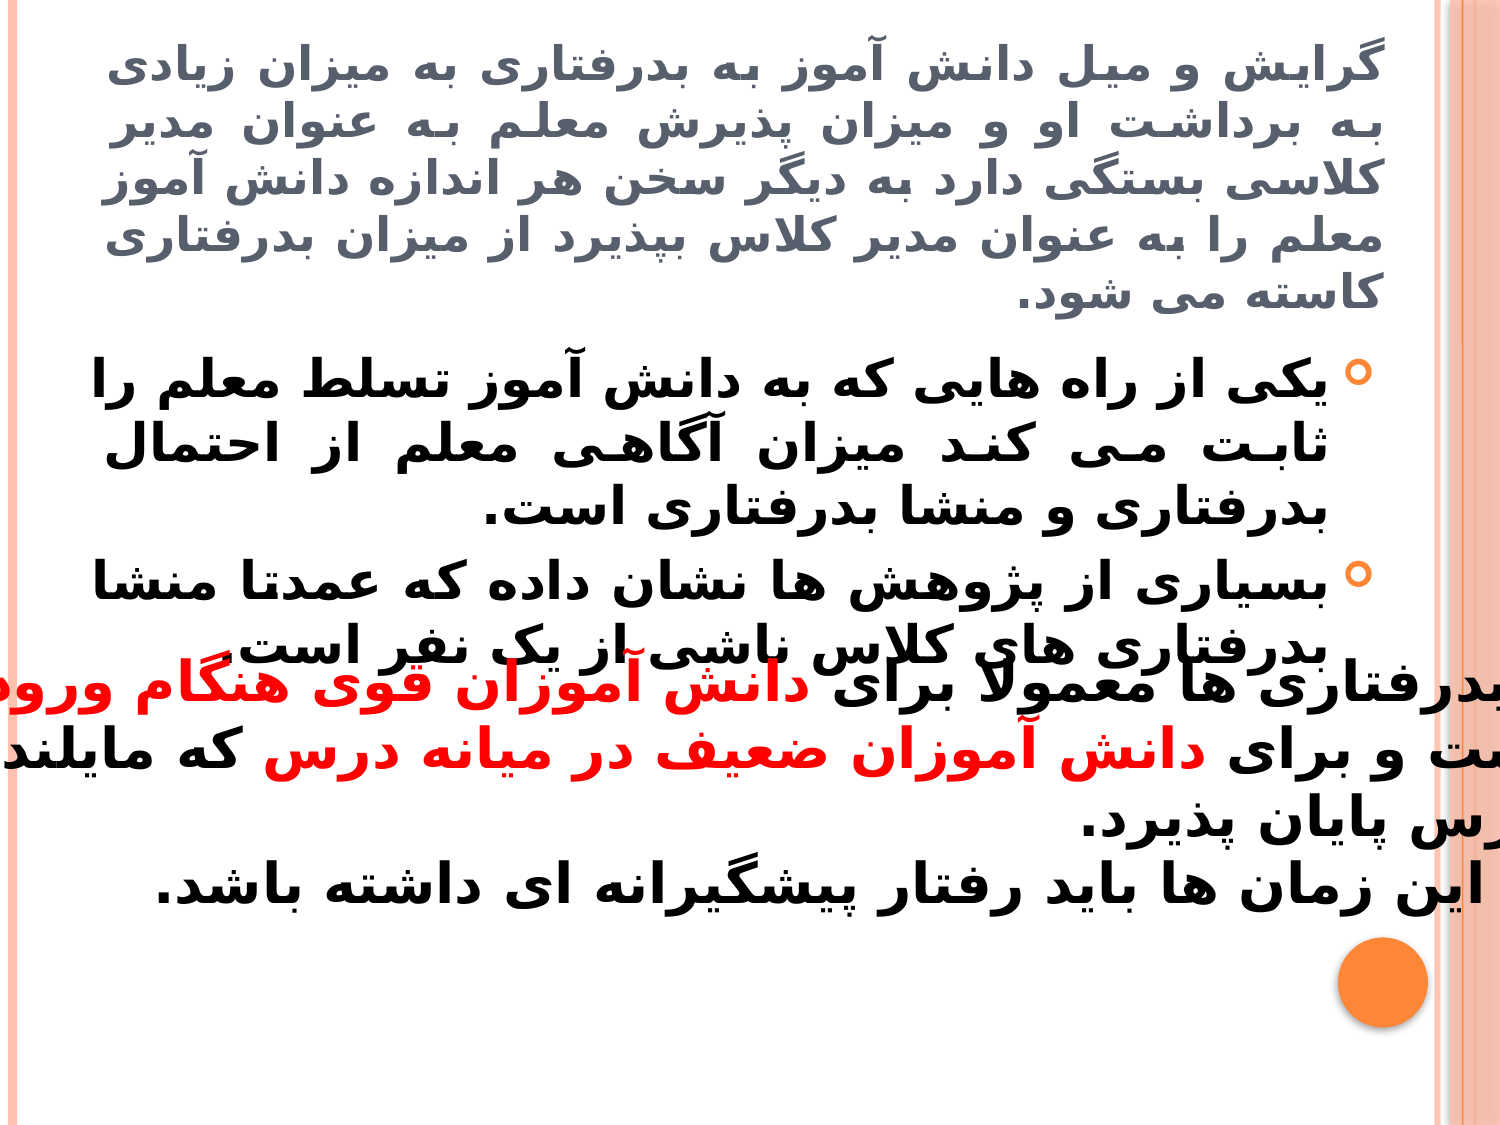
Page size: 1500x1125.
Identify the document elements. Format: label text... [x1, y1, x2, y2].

title گرایش و میل دانش آموز به بدرفتاری به میزان زیادی به برداشت او و میزان پذیرش معلم به عنوان مدیر کلاسی بستگی دارد به دیگر سخن هر اندازه دانش آموز معلم را به عنوان مدیر کلاس بپذیرد از میزان بدرفتاری کاسته می شود. [87, 24, 1400, 325]
text_box زمان بدرفتاری ها معمولا برای دانش آموزان قوی هنگام ورود و یا پایان درس است و برای دانش آموزان ضعیف در میانه درس که مایلند هر چه زودتر درس پایان پذیرد. معلم در این زمان ها باید رفتار پیشگیرانه ای داشته باشد. [0, 637, 1500, 990]
list یکی از راه هایی که به دانش آموز تسلط معلم را ثابت می کند میزان آگاهی معلم از احتمال بدرفتاری و منشا بدرفتاری است. بسیاری از پژوهش ها نشان داده که عمدتا منشا بدرفتاری های کلاس ناشی از یک نفر است. [75, 337, 1388, 637]
